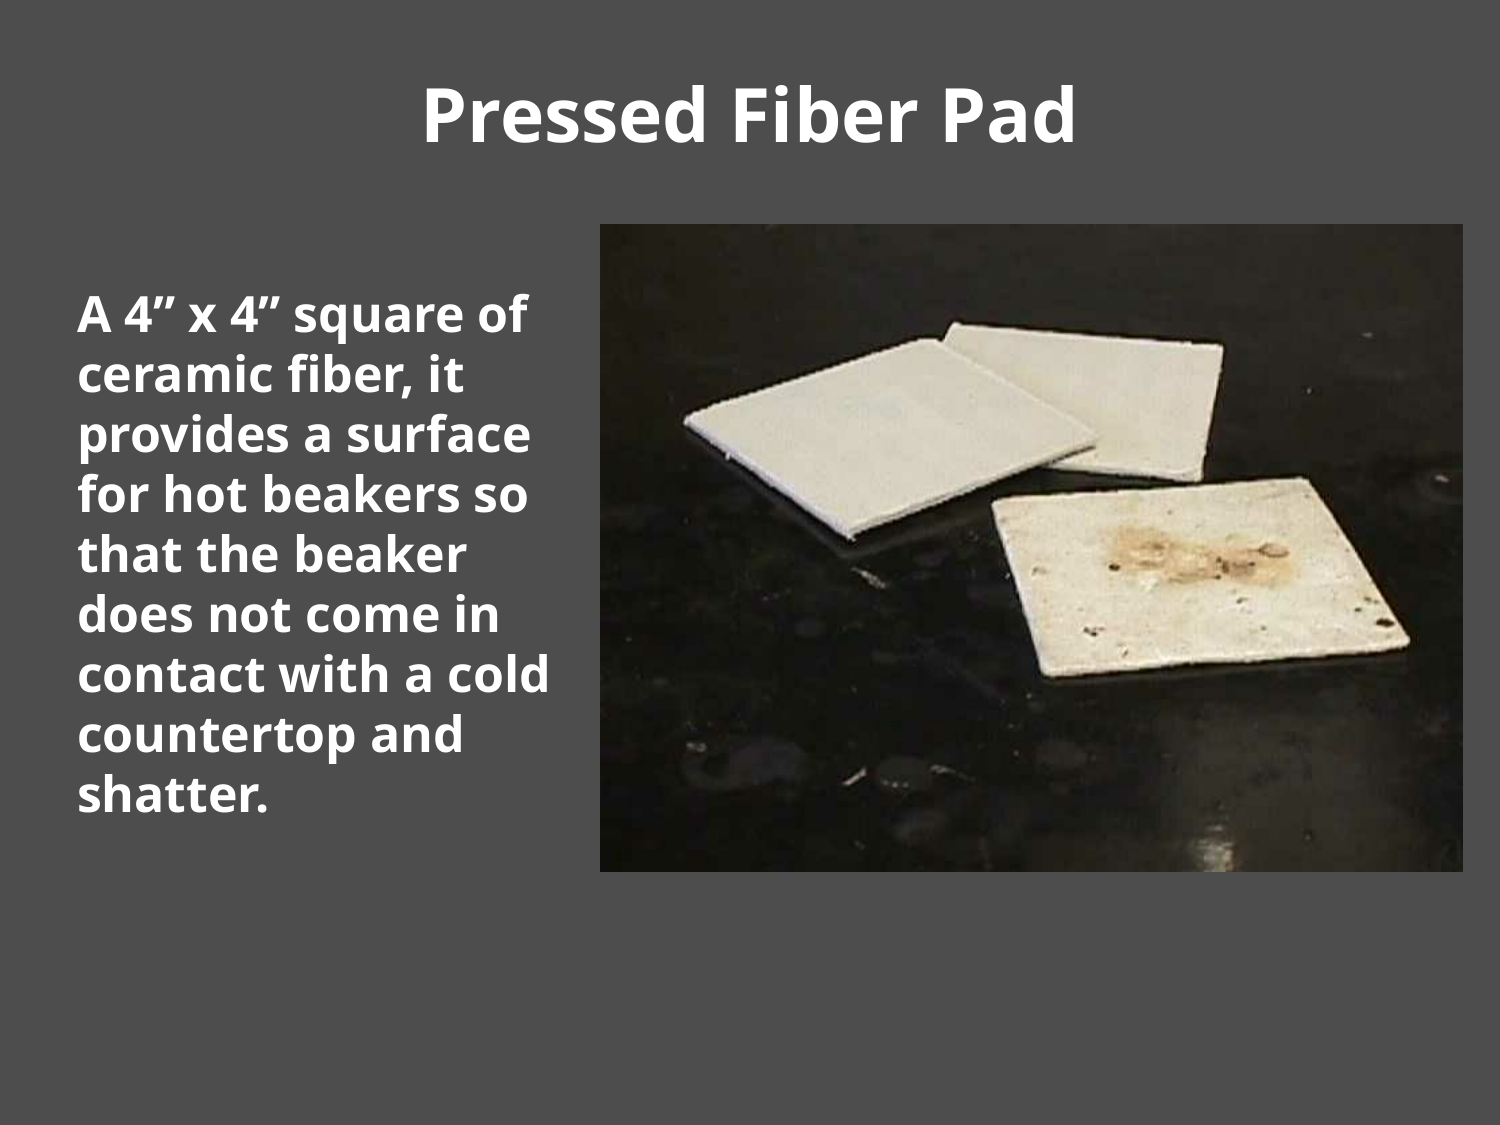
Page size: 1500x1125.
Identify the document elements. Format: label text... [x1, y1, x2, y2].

text_box A 4” x 4” square of ceramic fiber, it provides a surface for hot beakers so that the beaker does not come in contact with a cold countertop and shatter. [62, 274, 578, 830]
title Pressed Fiber Pad [112, 62, 1388, 163]
picture [599, 224, 1463, 873]
